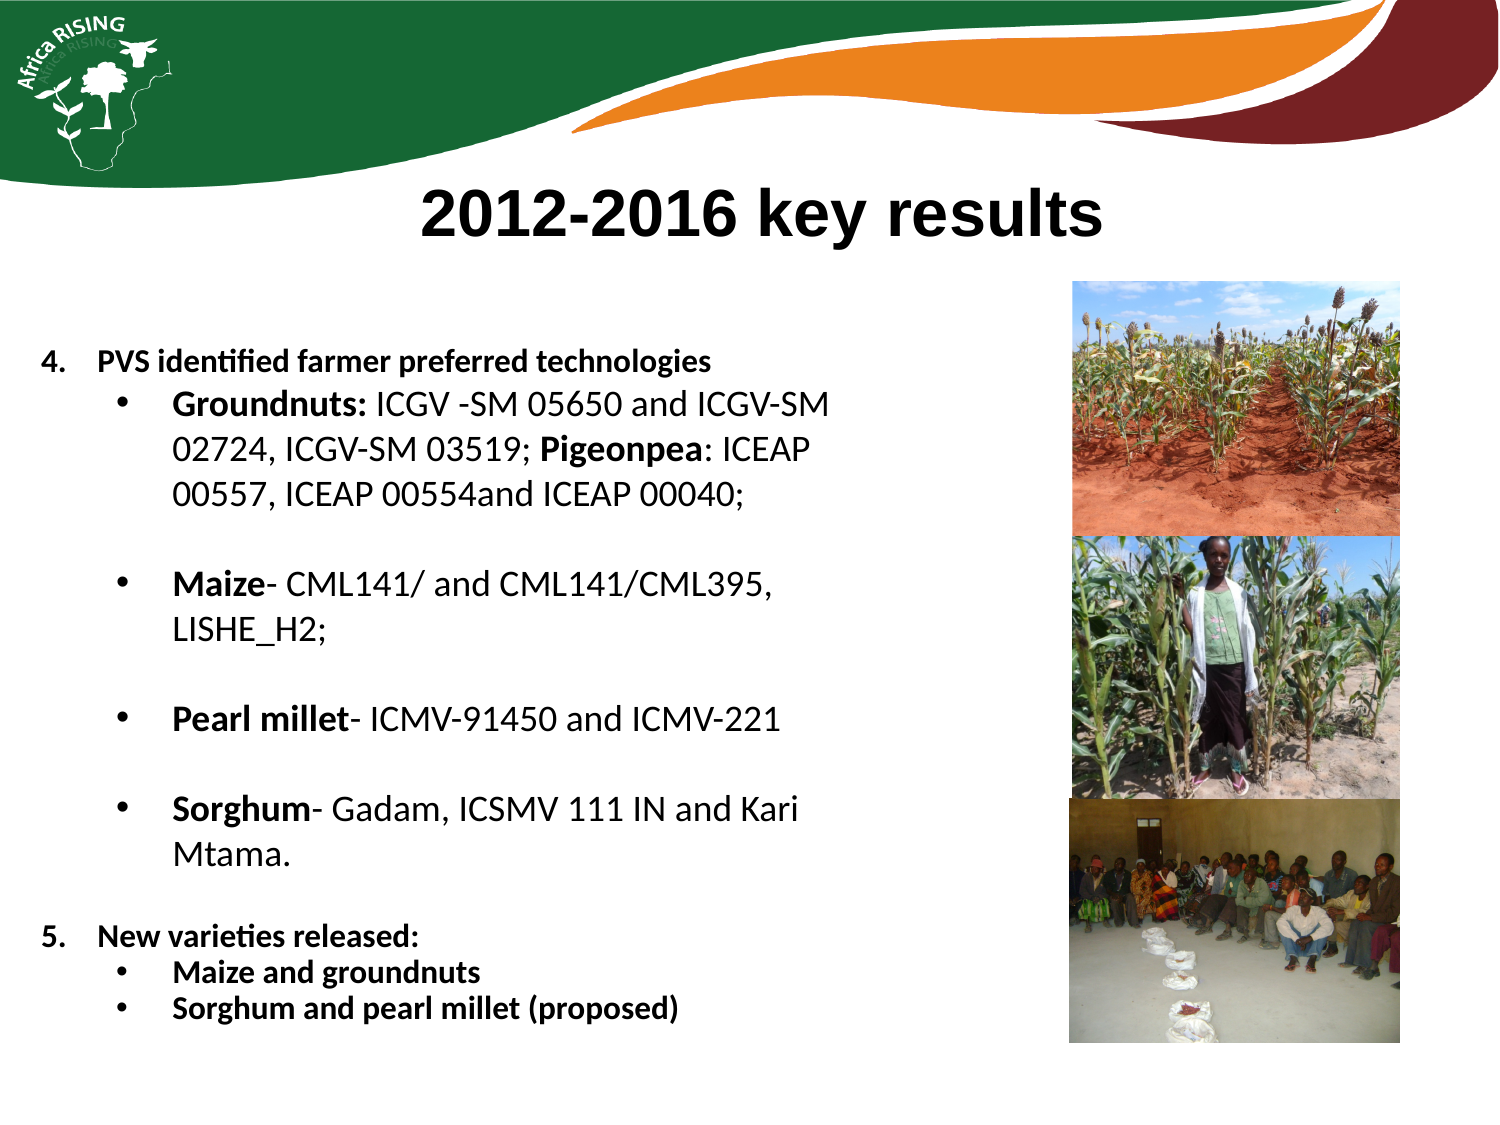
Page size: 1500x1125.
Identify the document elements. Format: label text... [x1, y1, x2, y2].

picture [1069, 281, 1401, 1043]
picture [0, 0, 1499, 188]
text_box 2012-2016 key results [124, 162, 1400, 263]
text_box PVS identified farmer preferred technologies Groundnuts: ICGV -SM 05650 and ICGV-SM 02724, ICGV-SM 03519; Pigeonpea: ICEAP 00557, ICEAP 00554and ICEAP 00040; Maize- CML141/ and CML141/CML395, LISHE_H2; Pearl millet- ICMV-91450 and ICMV-221 Sorghum- Gadam, ICSMV 111 IN and Kari Mtama. New varieties released: Maize and groundnuts Sorghum and pearl millet (proposed) [26, 296, 874, 1035]
